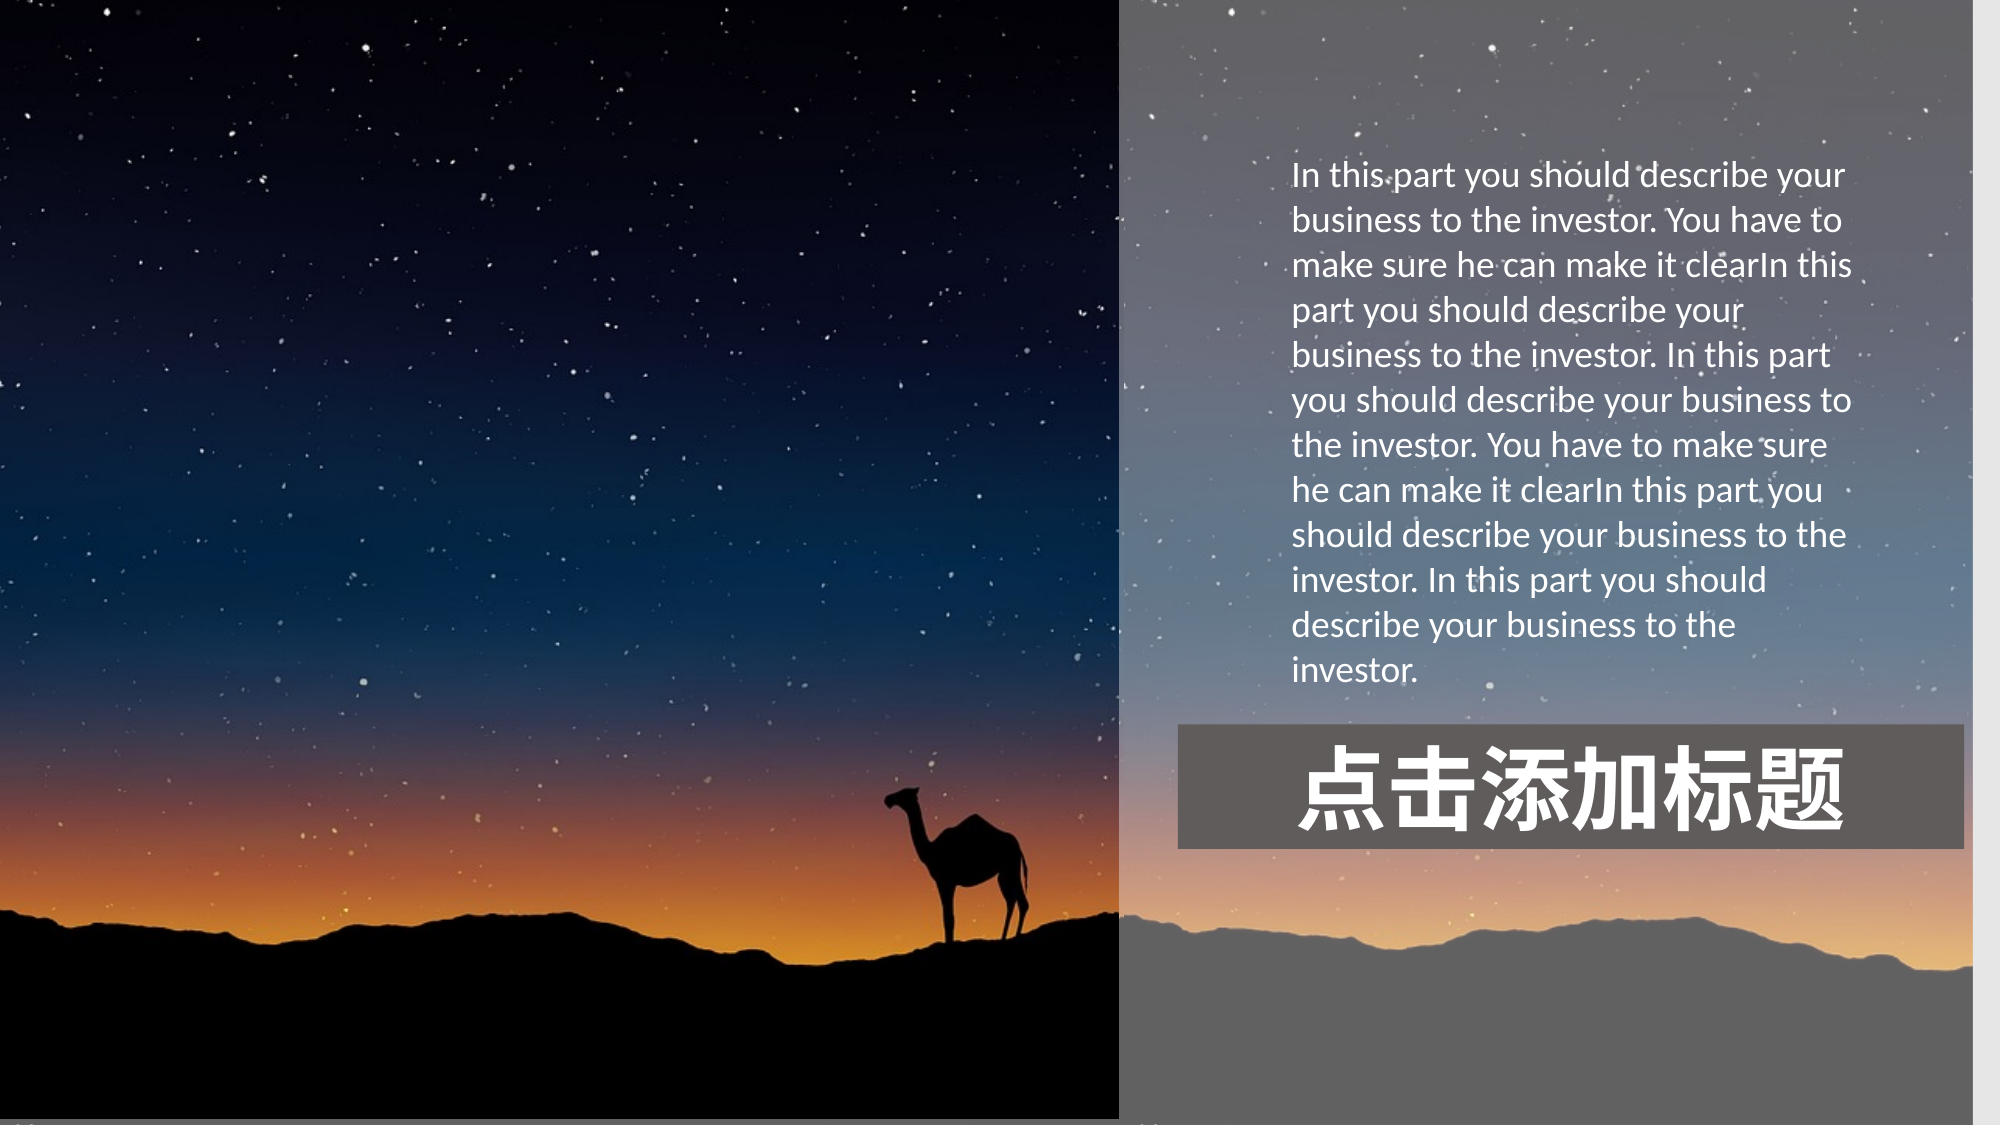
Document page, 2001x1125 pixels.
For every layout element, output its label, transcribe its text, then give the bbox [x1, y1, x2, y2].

text_box [1972, 0, 2000, 1125]
picture [0, 0, 1119, 1119]
text_box In this part you should describe your business to the investor. You have to make sure he can make it clearIn this part you should describe your business to the investor. In this part you should describe your business to the investor. You have to make sure he can make it clearIn this part you should describe your business to the investor. In this part you should describe your business to the investor. [1276, 142, 1876, 698]
text_box 点击添加标题 [1177, 724, 1965, 849]
